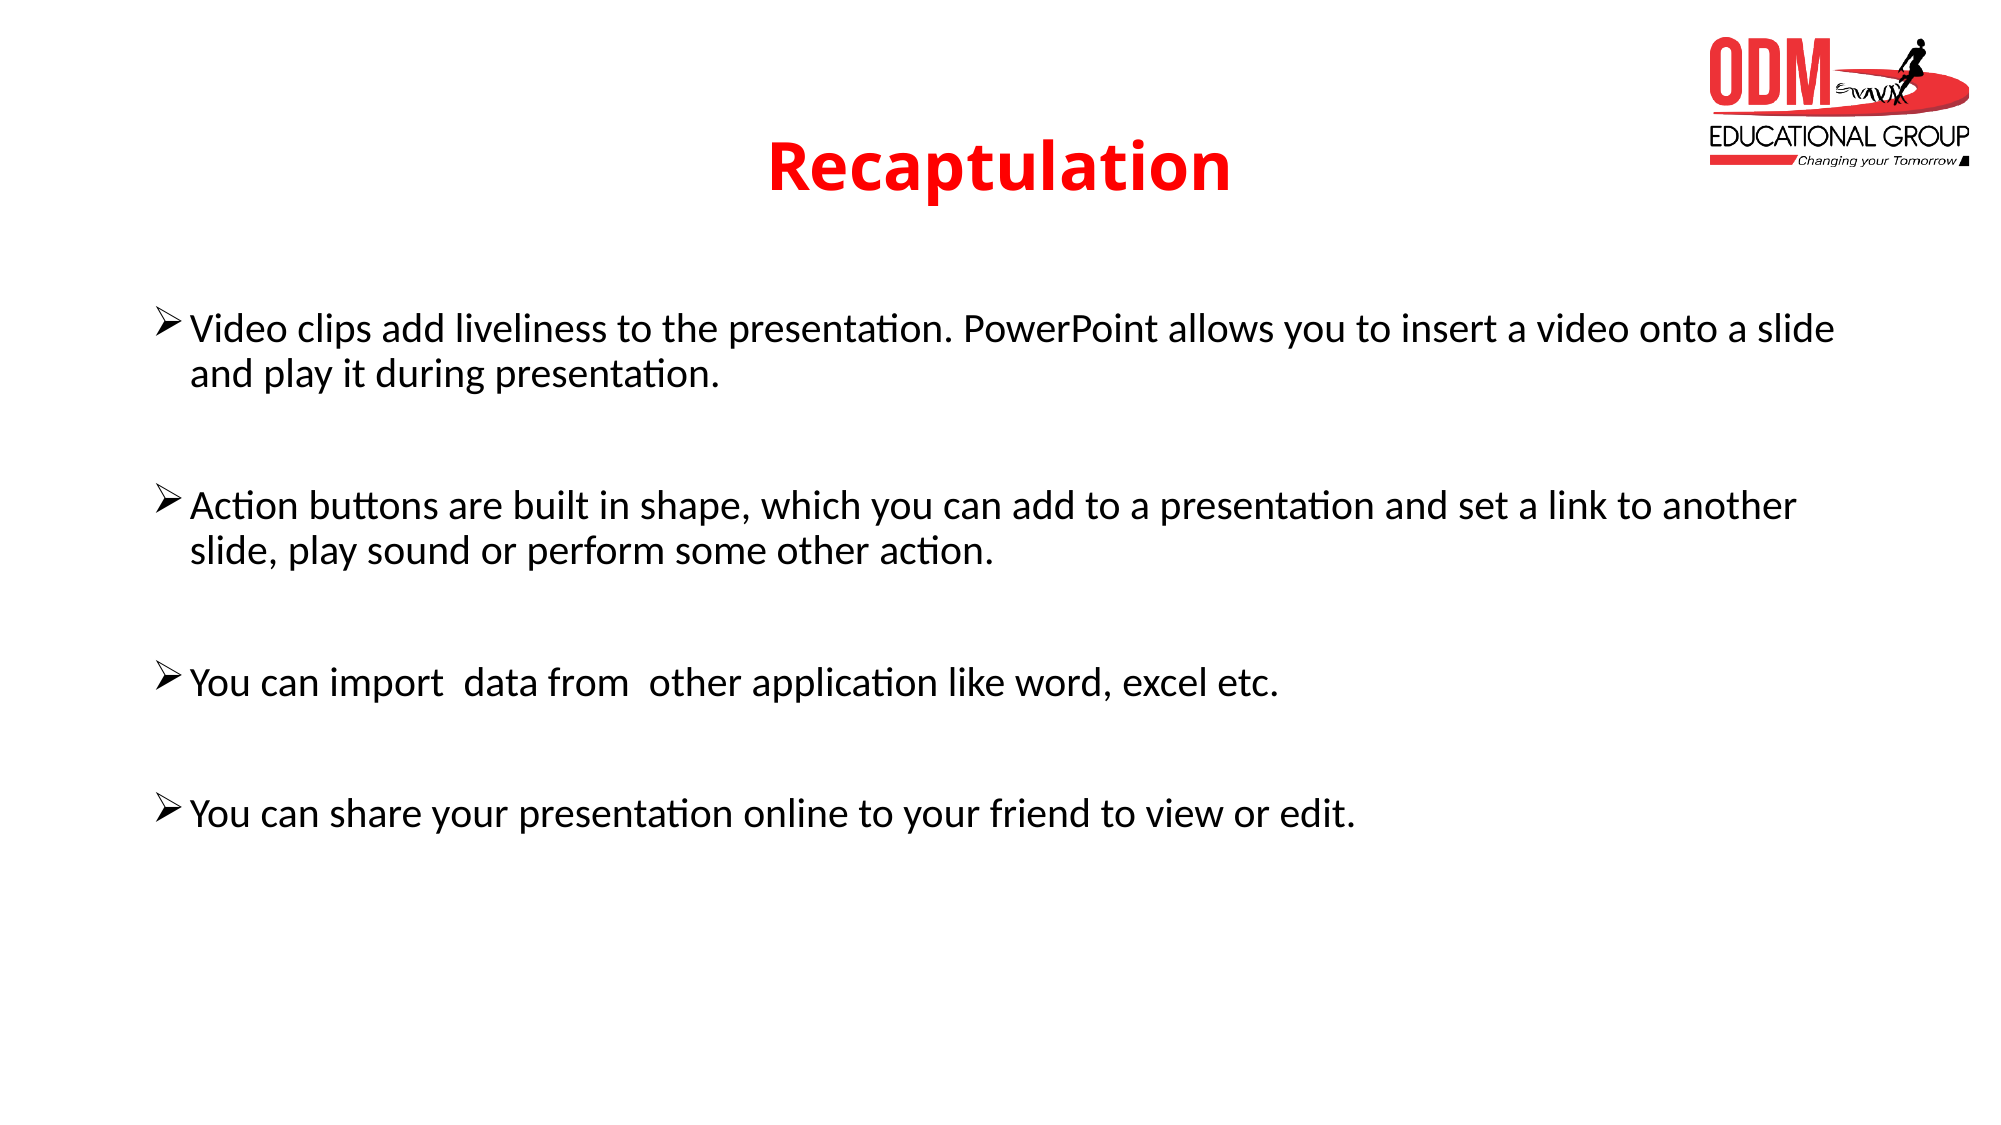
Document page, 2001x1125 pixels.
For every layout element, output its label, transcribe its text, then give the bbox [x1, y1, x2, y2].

text_box [1710, 37, 1970, 167]
list Video clips add liveliness to the presentation. PowerPoint allows you to insert a video onto a slide and play it during presentation. Action buttons are built in shape, which you can add to a presentation and set a link to another slide, play sound or perform some other action. You can import data from other application like word, excel etc. You can share your presentation online to your friend to view or edit. [137, 299, 1863, 1014]
title Recaptulation [137, 59, 1863, 278]
